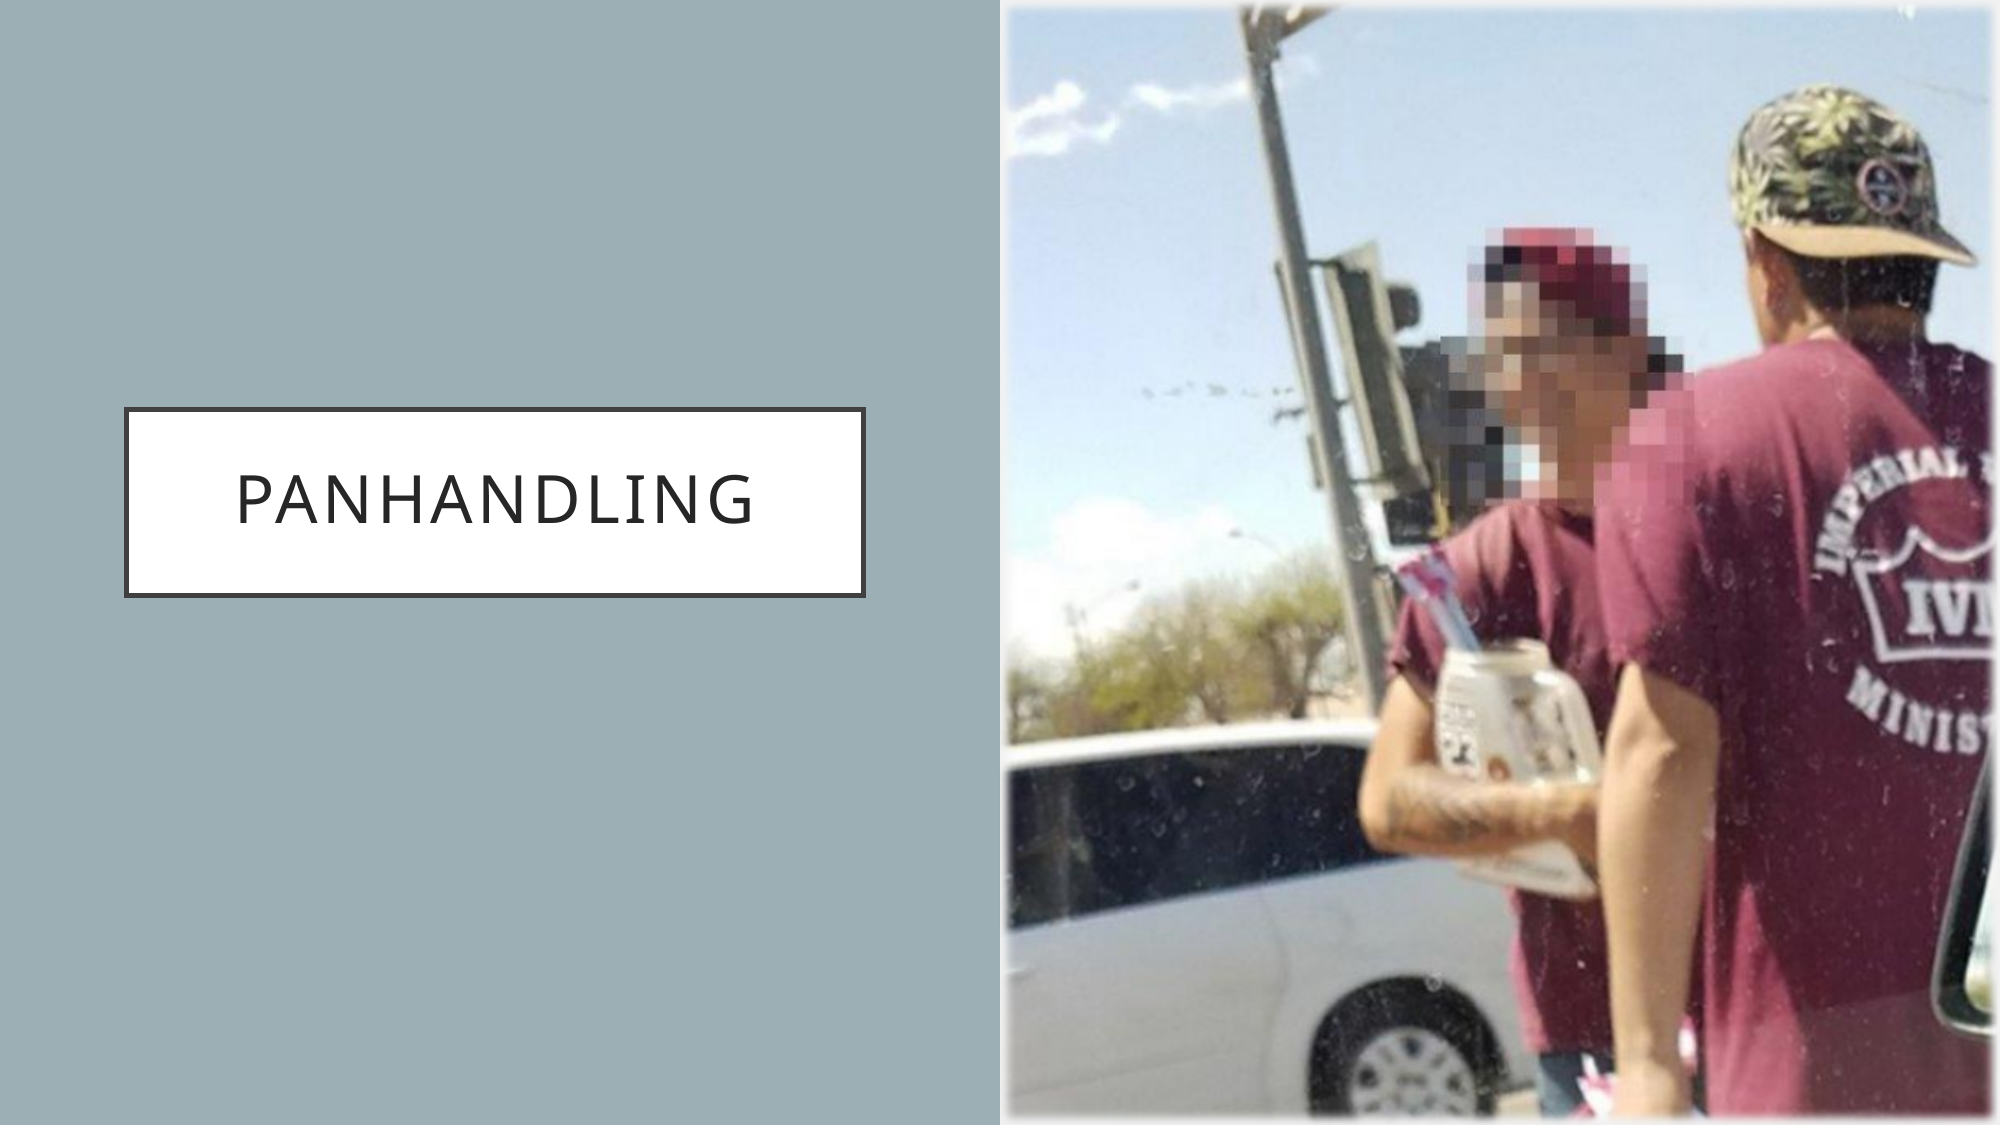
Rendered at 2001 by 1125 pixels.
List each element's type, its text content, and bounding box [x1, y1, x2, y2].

picture [999, 0, 2000, 1125]
title Panhandling [124, 407, 866, 598]
